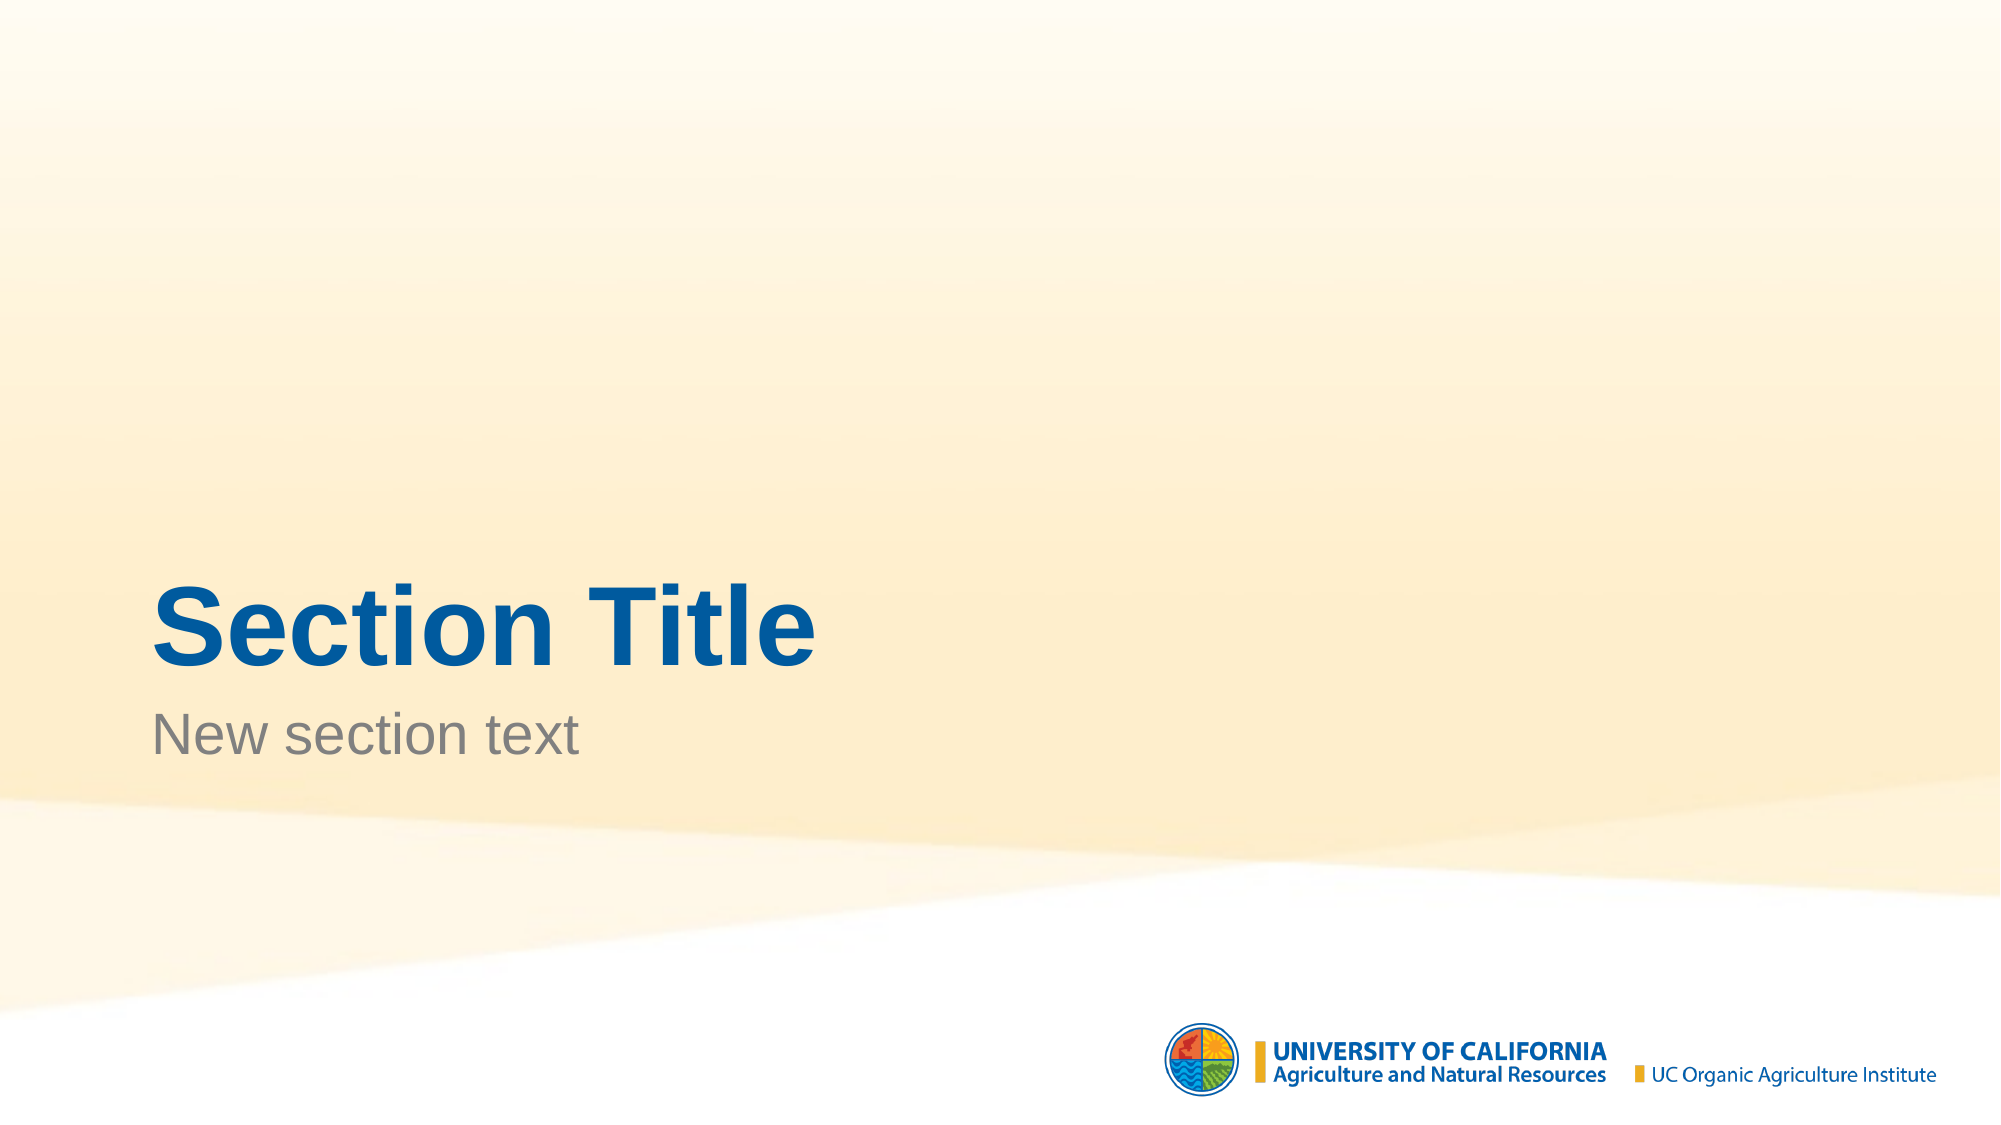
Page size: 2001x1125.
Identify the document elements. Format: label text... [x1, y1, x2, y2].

picture [0, 0, 2001, 1125]
title Section Title [136, 229, 1862, 697]
list New section text [136, 697, 1862, 944]
